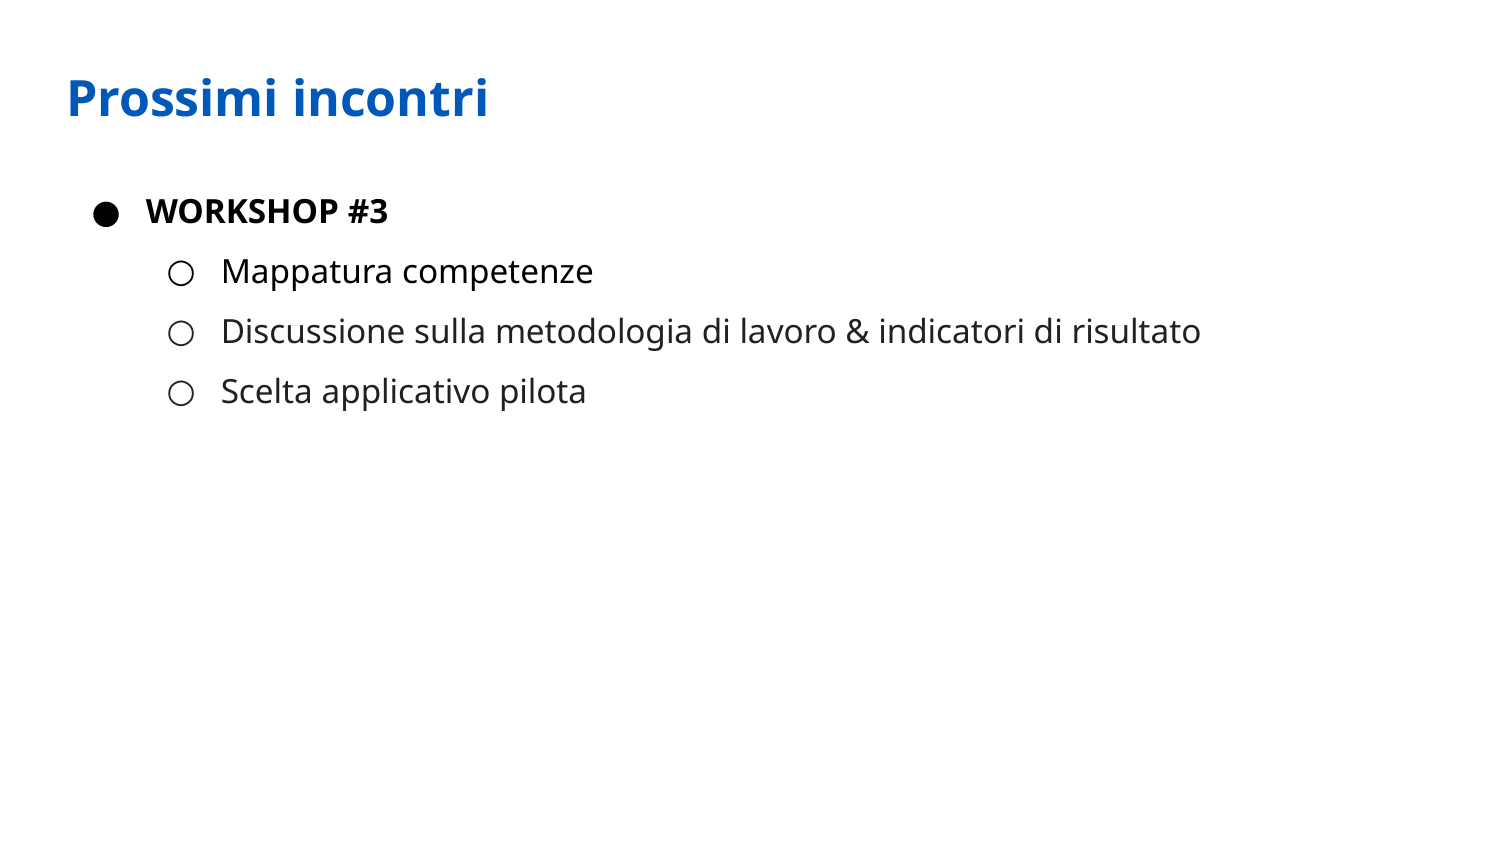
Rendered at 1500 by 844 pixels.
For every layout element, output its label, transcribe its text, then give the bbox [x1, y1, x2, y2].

text_box WORKSHOP #3 Mappatura competenze Discussione sulla metodologia di lavoro & indicatori di risultato Scelta applicativo pilota [55, 115, 1470, 759]
title Prossimi incontri [51, 51, 1449, 146]
